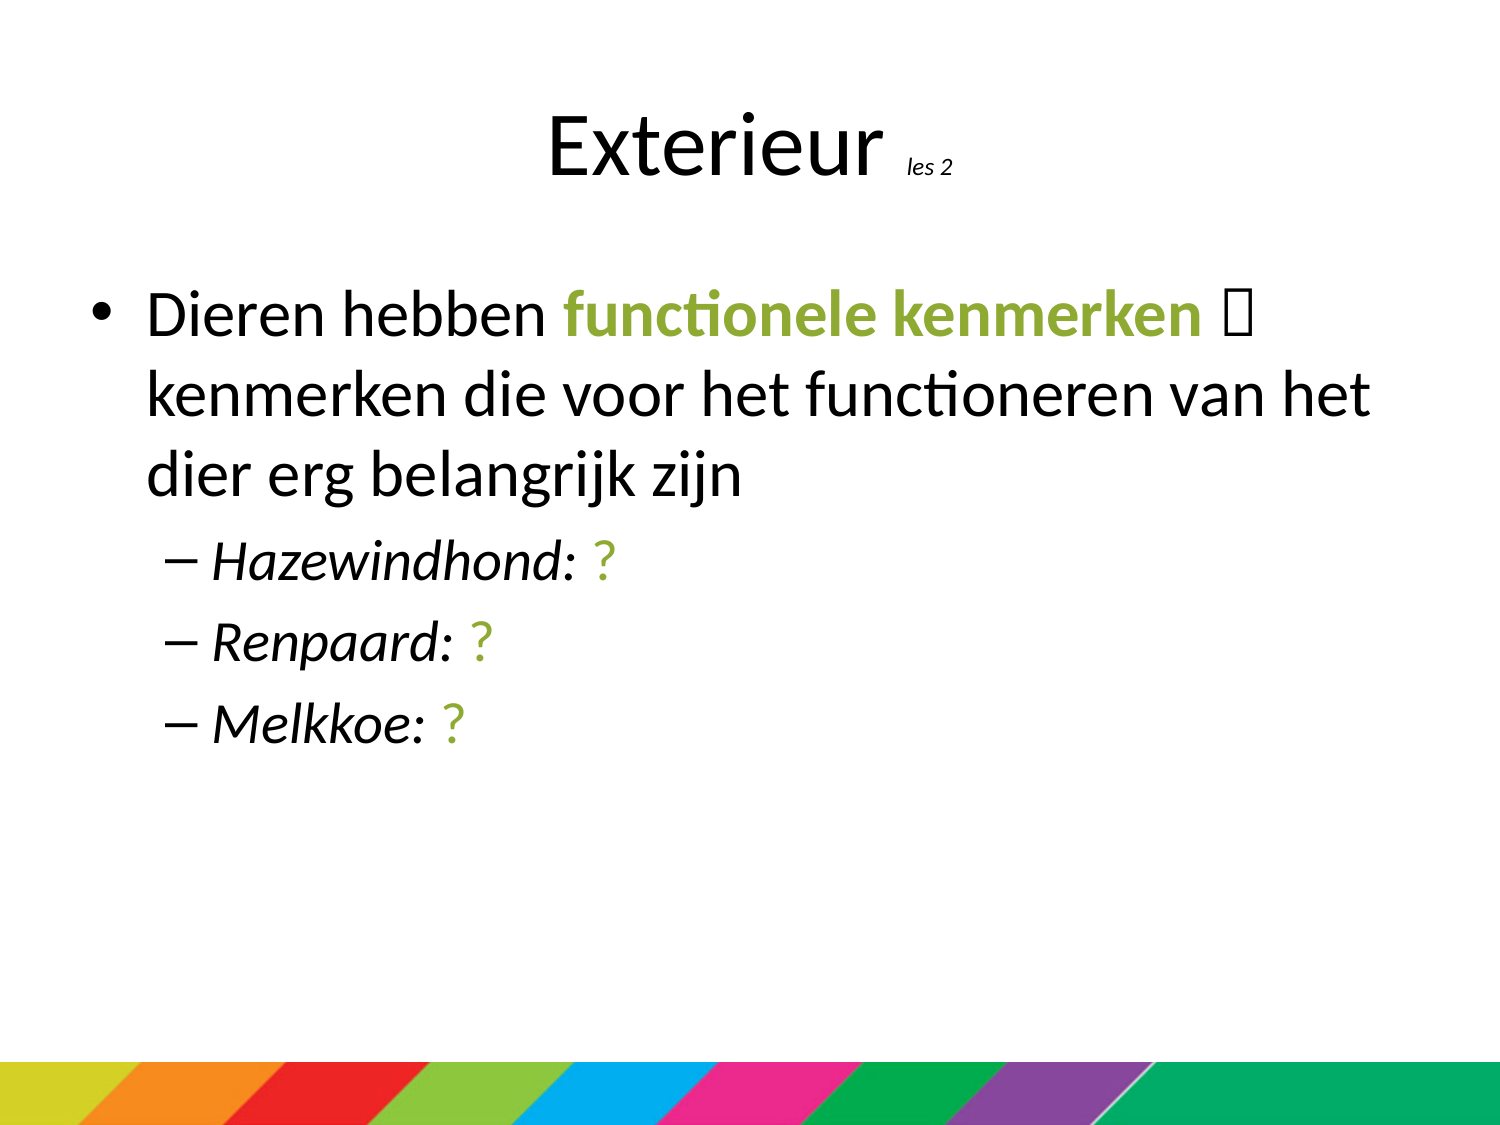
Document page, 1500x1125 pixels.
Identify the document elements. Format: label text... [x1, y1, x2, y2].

picture [656, 1062, 1500, 1125]
list Dieren hebben functionele kenmerken  kenmerken die voor het functioneren van het dier erg belangrijk zijn Hazewindhond: ? Renpaard: ? Melkkoe: ? [75, 262, 1425, 1005]
title Exterieur les 2 [75, 45, 1425, 233]
picture [0, 1062, 574, 1125]
